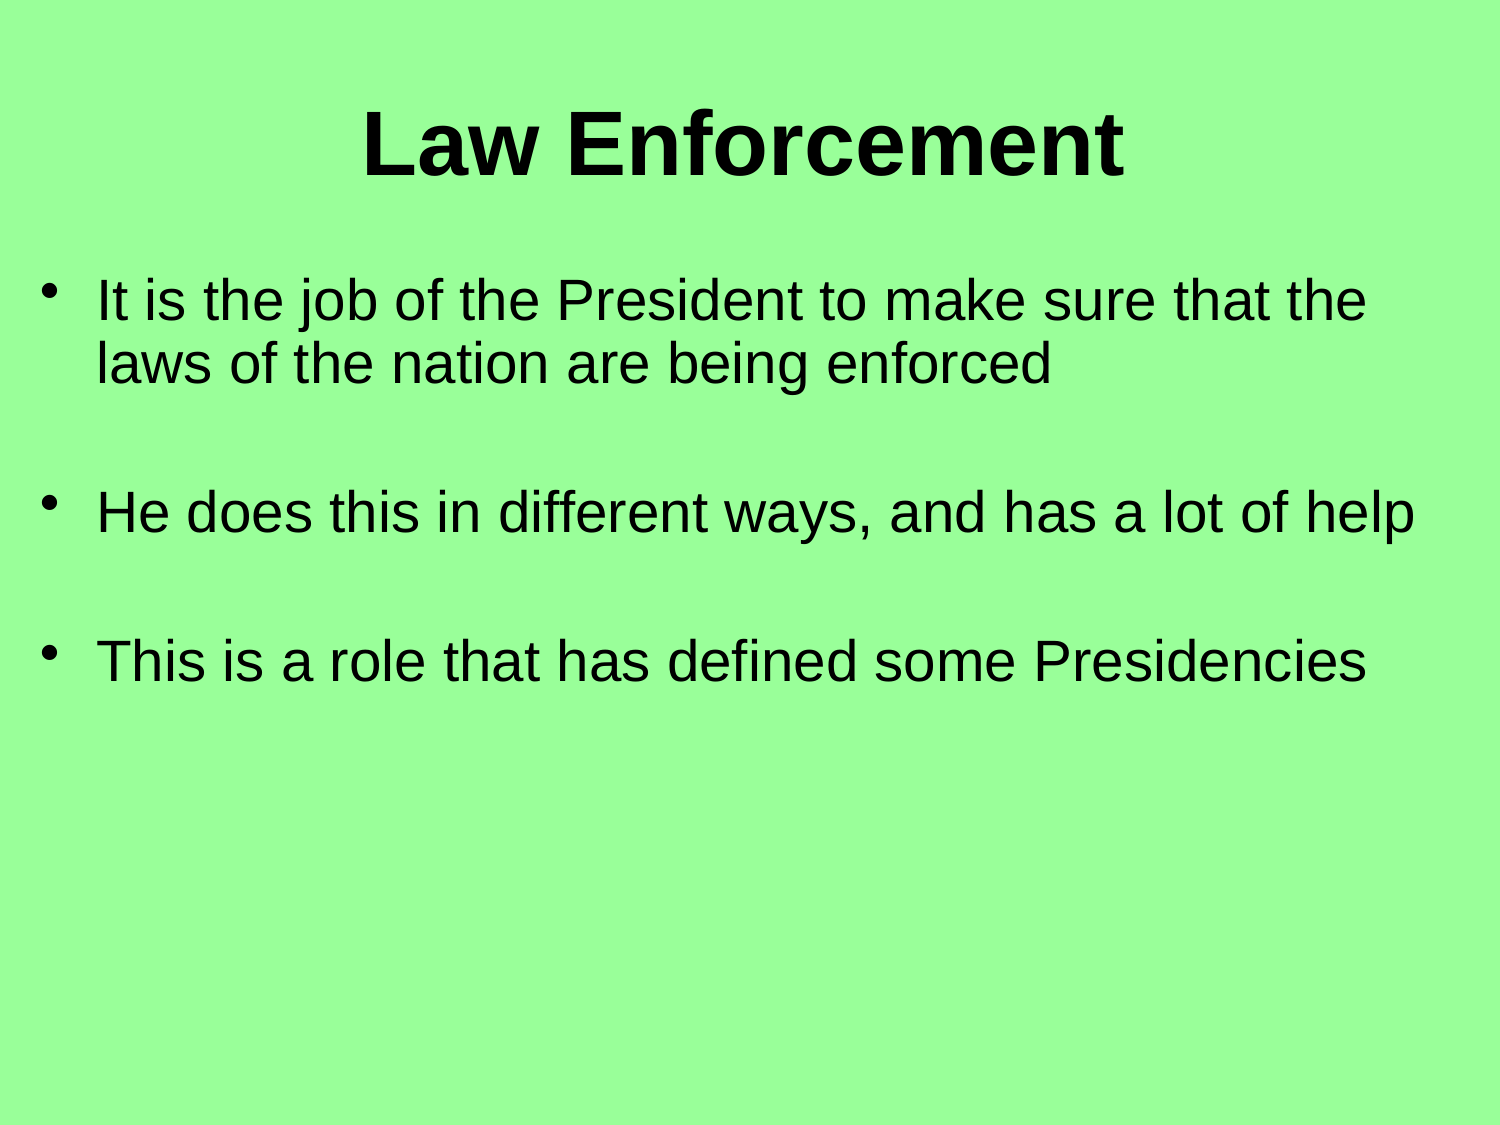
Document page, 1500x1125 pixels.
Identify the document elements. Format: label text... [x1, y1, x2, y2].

list It is the job of the President to make sure that the laws of the nation are being enforced He does this in different ways, and has a lot of help This is a role that has defined some Presidencies [24, 262, 1500, 1005]
title Law Enforcement [0, 45, 1488, 233]
